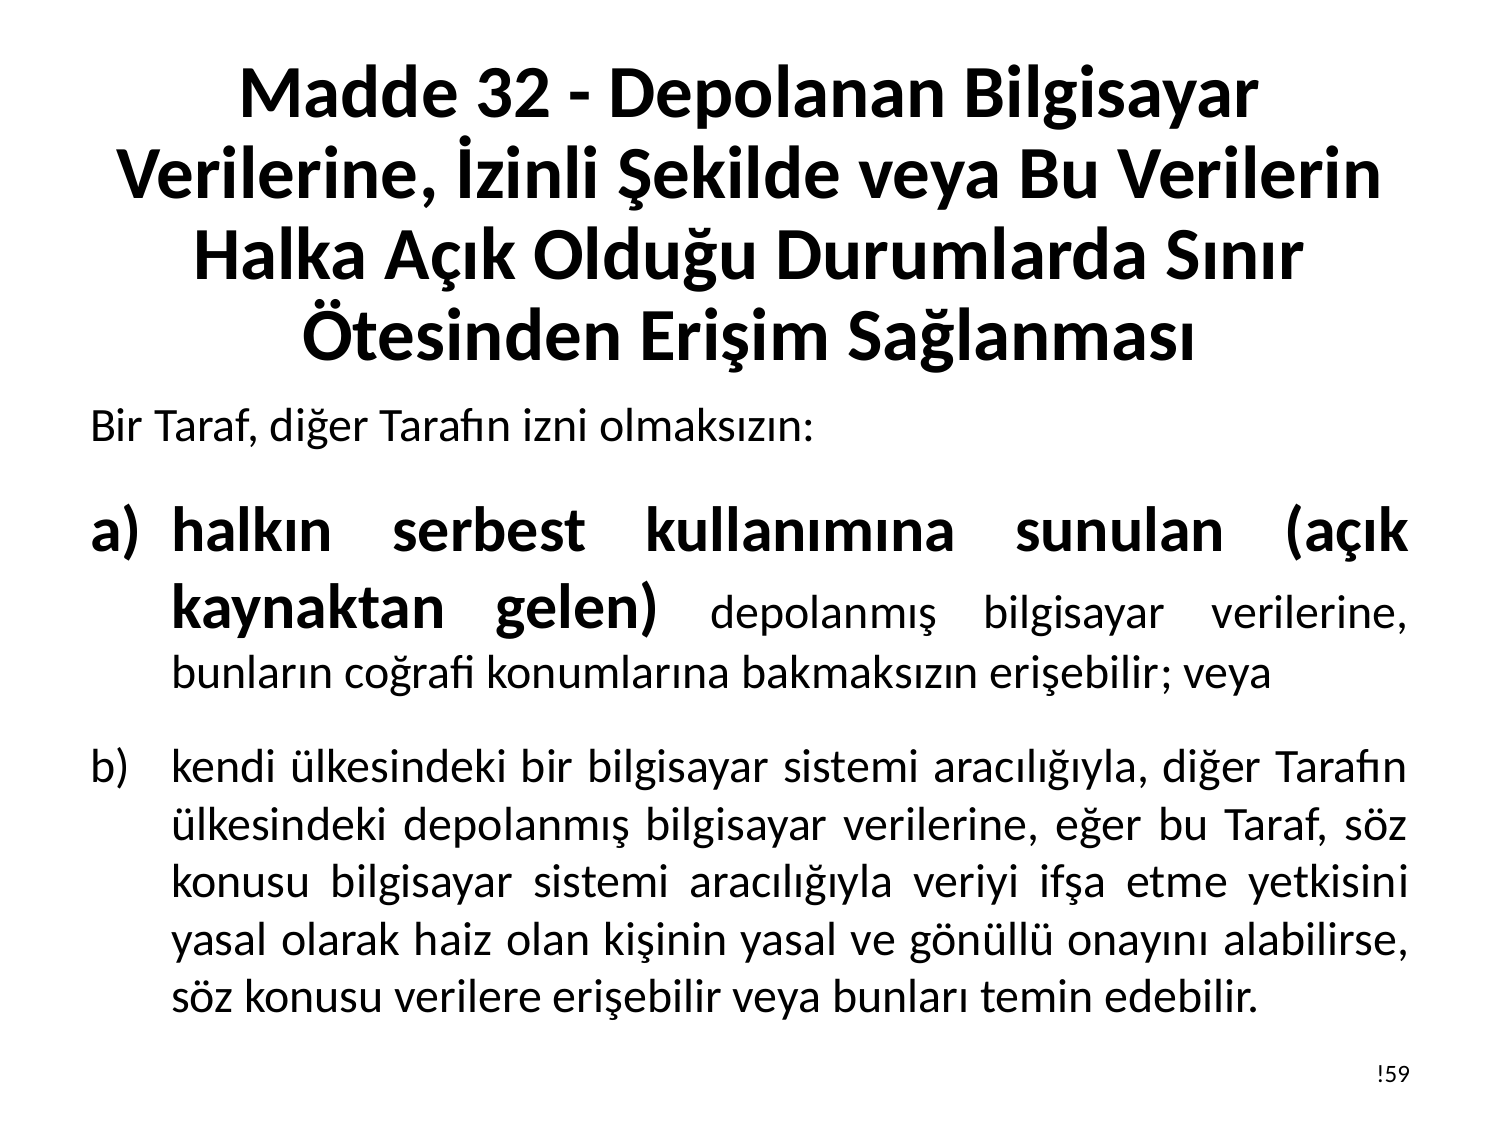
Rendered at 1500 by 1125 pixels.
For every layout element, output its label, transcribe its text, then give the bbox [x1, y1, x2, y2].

slide_number !59 [1074, 1069, 1425, 1103]
list Bir Taraf, diğer Tarafın izni olmaksızın: halkın serbest kullanımına sunulan (açık kaynaktan gelen) depolanmış bilgisayar verilerine, bunların coğrafi konumlarına bakmaksızın erişebilir; veya kendi ülkesindeki bir bilgisayar sistemi aracılığıyla, diğer Tarafın ülkesindeki depolanmış bilgisayar verilerine, eğer bu Taraf, söz konusu bilgisayar sistemi aracılığıyla veriyi ifşa etme yetkisini yasal olarak haiz olan kişinin yasal ve gönüllü onayını alabilirse, söz konusu verilere erişebilir veya bunları temin edebilir. [75, 386, 1425, 1069]
title Madde 32 - Depolanan Bilgisayar Verilerine, İzinli Şekilde veya Bu Verilerin Halka Açık Olduğu Durumlarda Sınır Ötesinden Erişim Sağlanması [75, 45, 1425, 266]
